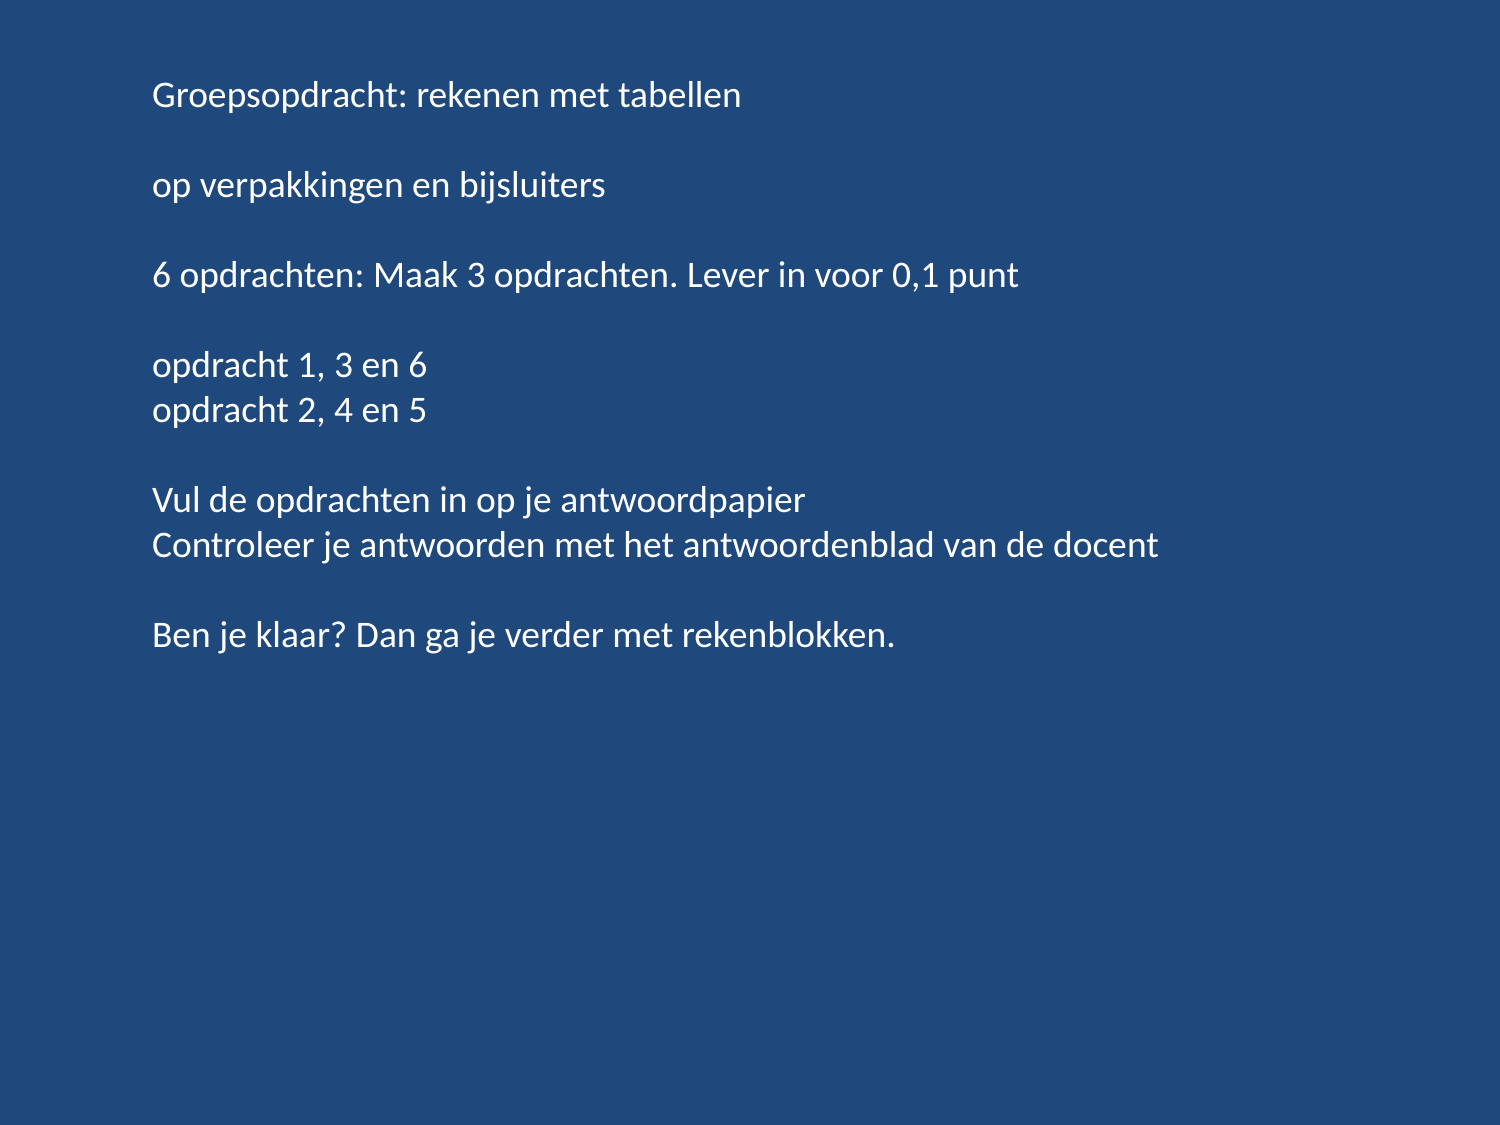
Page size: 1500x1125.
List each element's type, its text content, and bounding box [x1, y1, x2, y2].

text_box Groepsopdracht: rekenen met tabellen op verpakkingen en bijsluiters 6 opdrachten: Maak 3 opdrachten. Lever in voor 0,1 punt opdracht 1, 3 en 6 opdracht 2, 4 en 5 Vul de opdrachten in op je antwoordpapier Controleer je antwoorden met het antwoordenblad van de docent Ben je klaar? Dan ga je verder met rekenblokken. [137, 62, 1263, 753]
